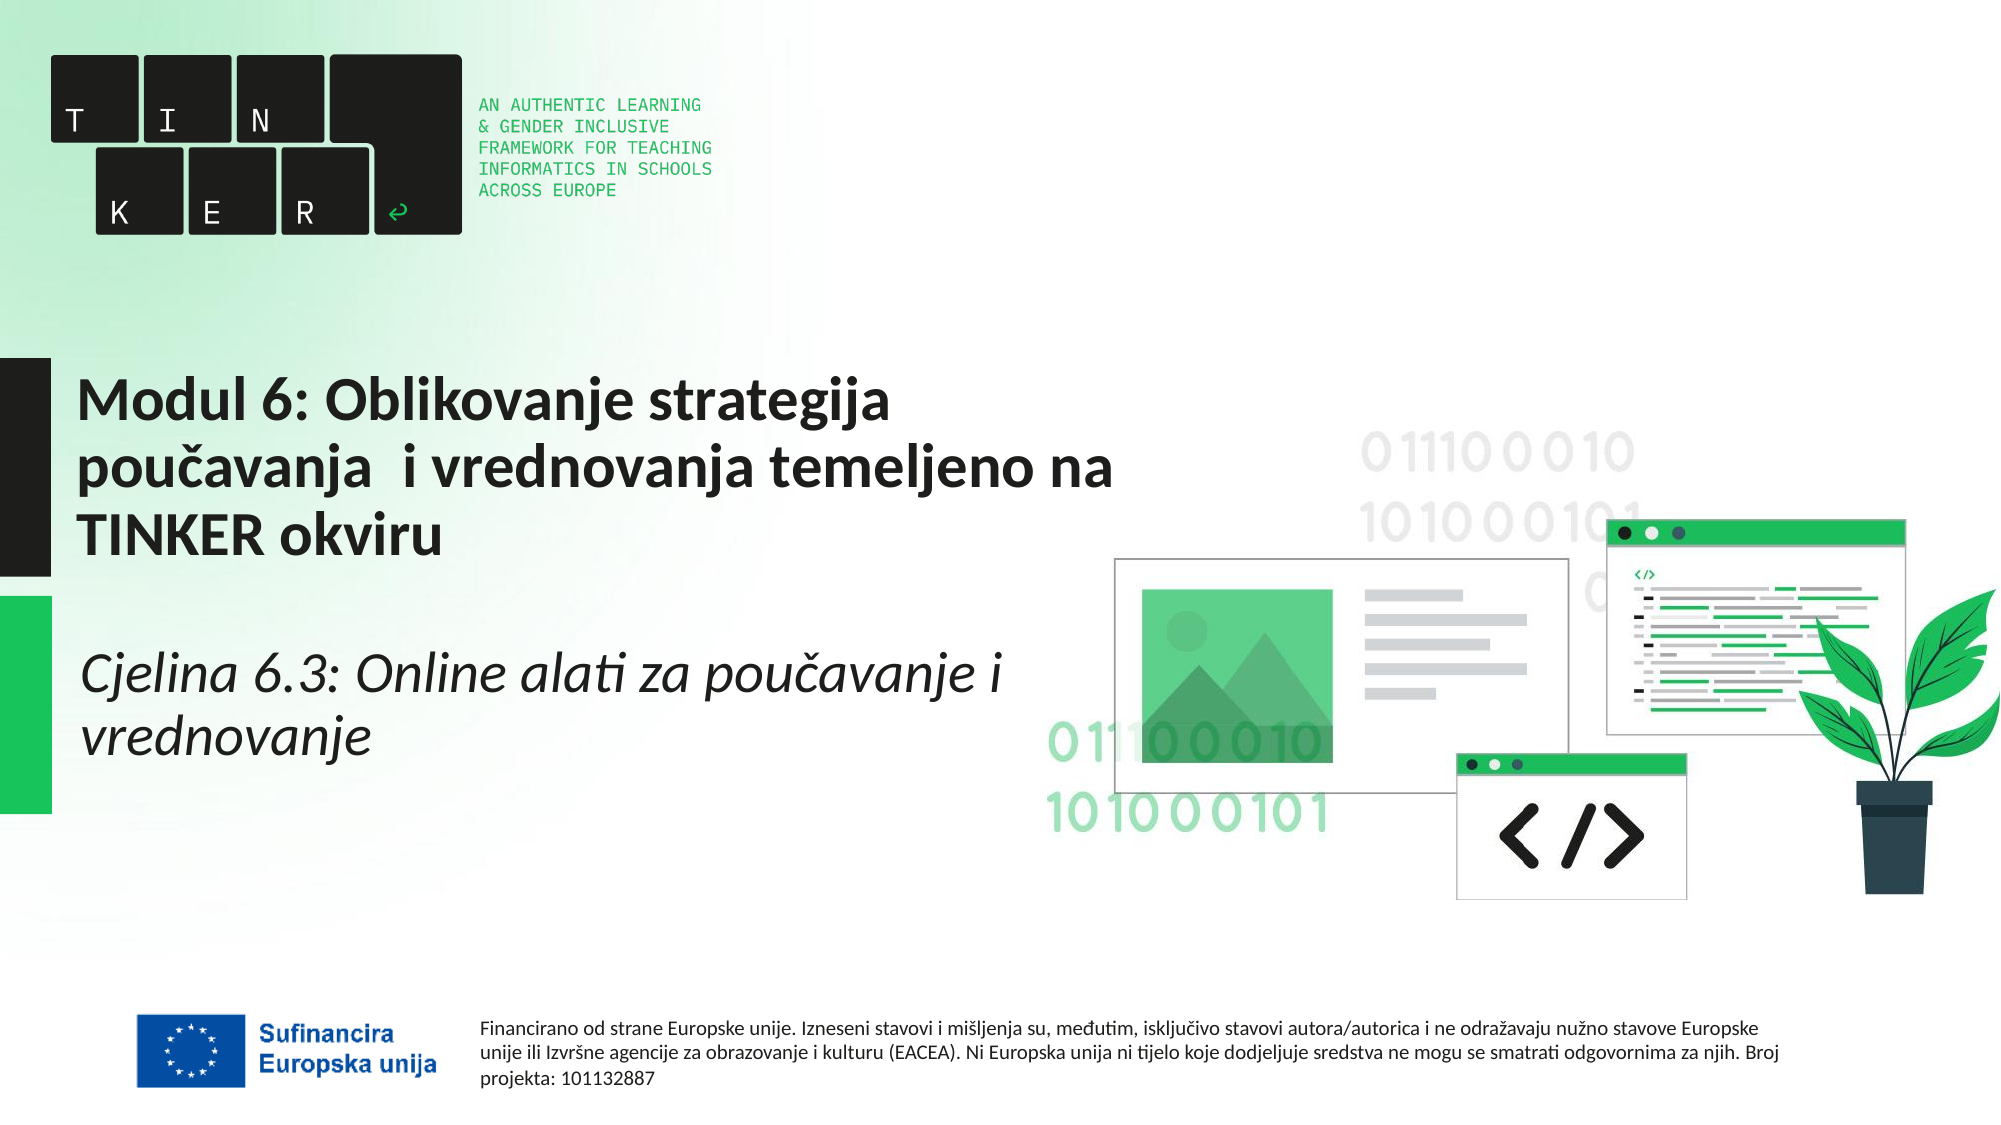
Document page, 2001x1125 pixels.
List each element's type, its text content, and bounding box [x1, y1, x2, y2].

picture [1047, 431, 2000, 900]
picture [0, 0, 843, 1125]
subtitle Cjelina 6.3: Online alati za poučavanje i vrednovanje [65, 599, 1197, 812]
title Modul 6: Oblikovanje strategija poučavanja i vrednovanja temeljeno na TINKER okviru [61, 358, 1196, 578]
